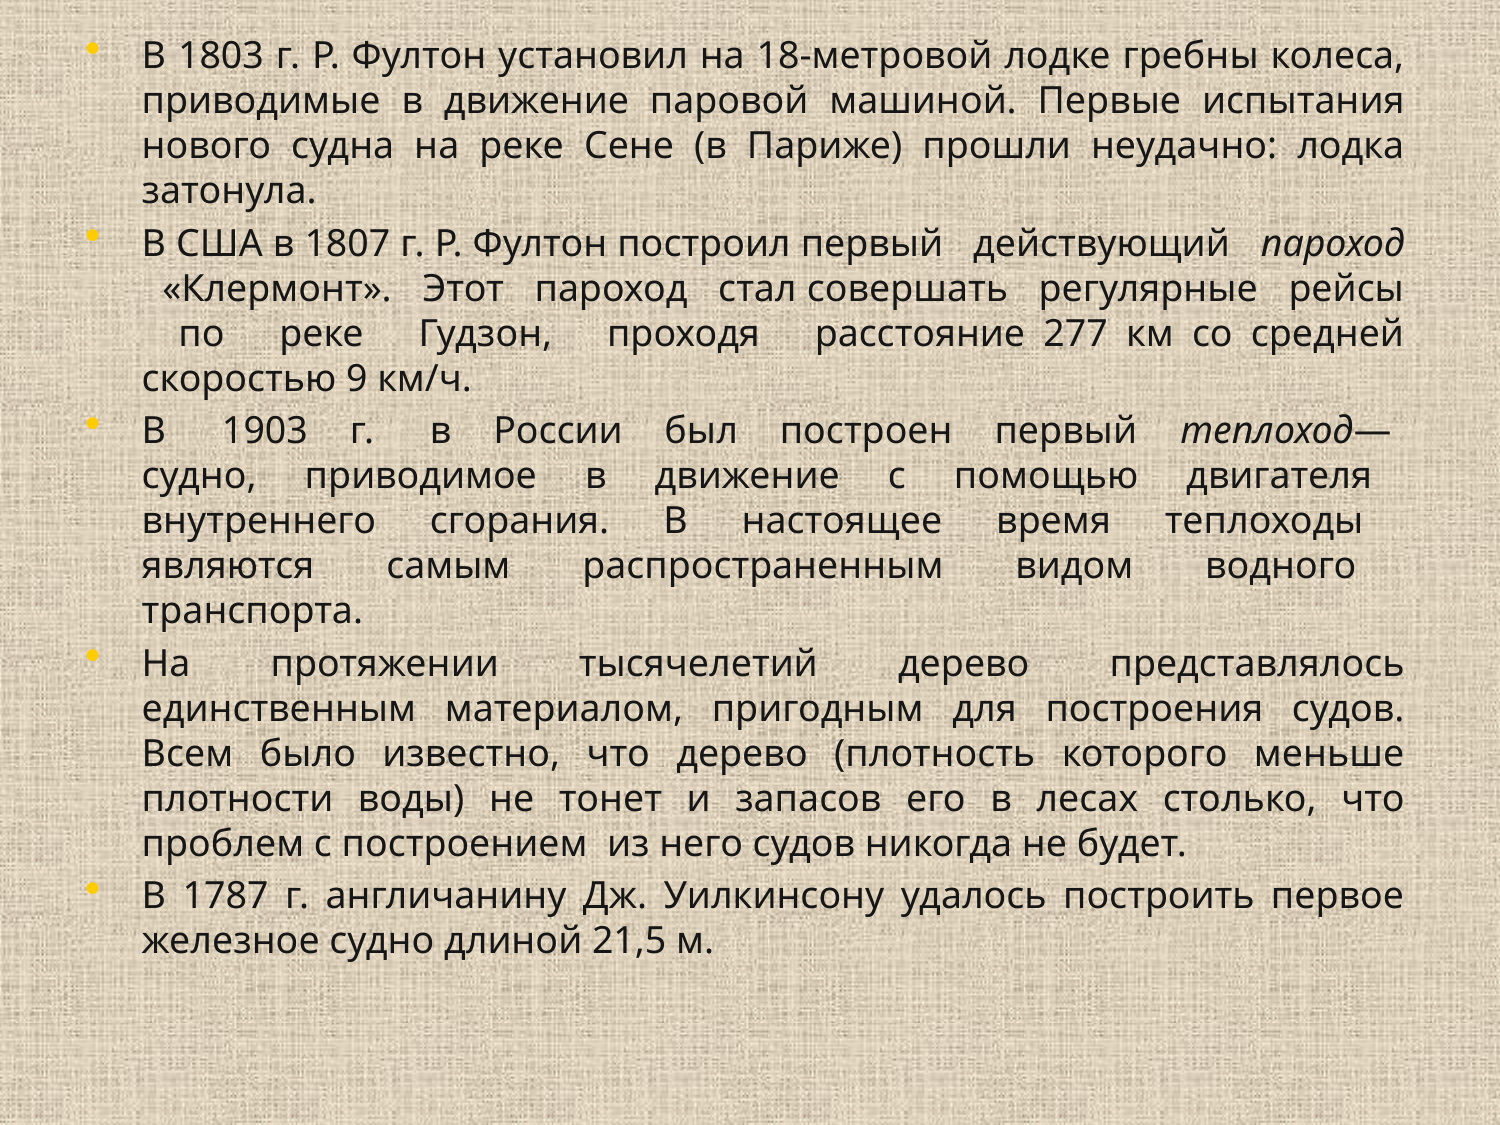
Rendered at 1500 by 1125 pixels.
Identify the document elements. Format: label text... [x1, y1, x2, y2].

picture [0, 0, 1500, 1125]
list В 1803 г. Р. Фултон установил на 18-метровой лодке гребны колеса, приводимые в движение паровой машиной. Первые испытания нового судна на реке Сене (в Париже) прошли неудачно: лодка затонула. В США в 1807 г. Р. Фултон построил первый действующий пароход «Клермонт». Этот пароход стал совершать регулярные рейсы по реке Гудзон, проходя расстояние 277 км со средней скоростью 9 км/ч. В 1903 г. в России был построен первый теплоход— судно, приводимое в движение с помощью двигателя внутреннего сгорания. В настоящее время теплоходы являются самым распространенным видом водного транспорта. На протяжении тысячелетий дерево представлялось единственным материалом, пригодным для построения судов. Всем было известно, что дерево (плотность которого меньше плотности воды) не тонет и запасов его в лесах столько, что проблем с построением из него судов никогда не будет. В 1787 г. англичанину Дж. Уилкинсону удалось построить первое железное судно длиной 21,5 м. [70, 23, 1421, 699]
